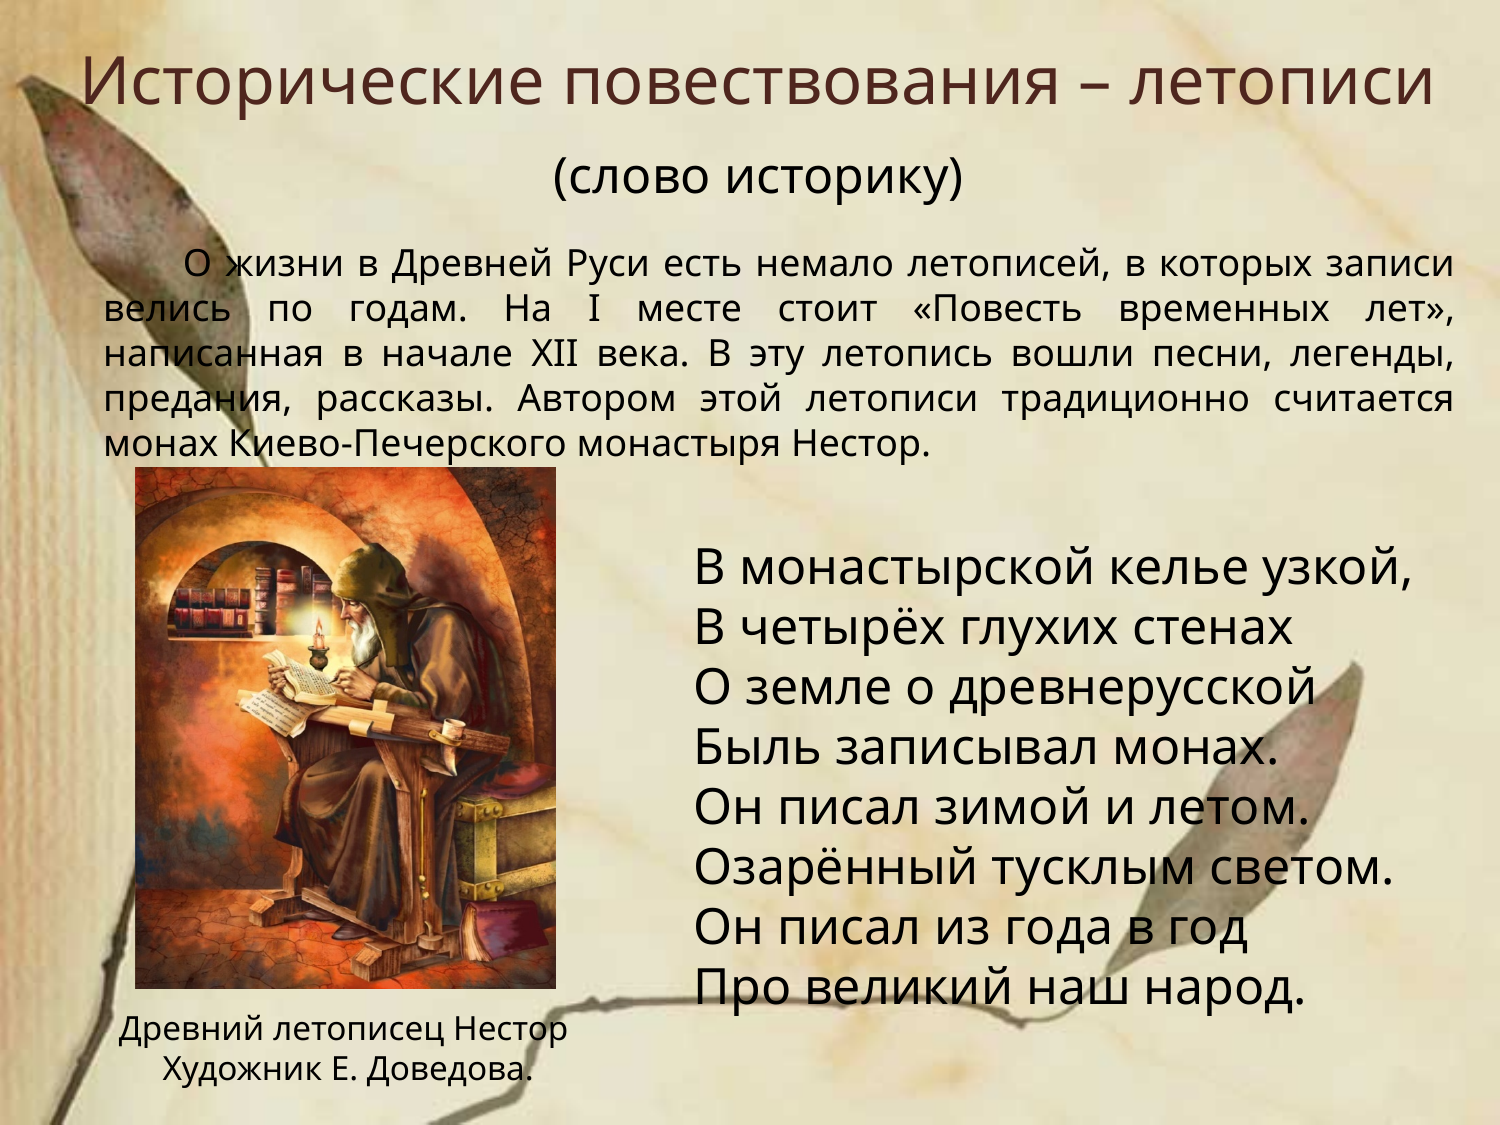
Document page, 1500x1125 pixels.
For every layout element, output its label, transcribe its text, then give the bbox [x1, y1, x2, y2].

text_box Исторические повествования – летописи (слово историку) [53, 31, 1465, 211]
picture [0, 0, 1500, 1125]
text_box В монастырской келье узкой, В четырёх глухих стенах О земле о древнерусской Быль записывал монах. Он писал зимой и летом. Озарённый тусклым светом. Он писал из года в год Про великий наш народ. [679, 527, 1430, 1082]
text_box О жизни в Древней Руси есть немало летописей, в которых записи велись по годам. На I месте стоит «Повесть временных лет», написанная в начале XII века. В эту летопись вошли песни, легенды, предания, рассказы. Автором этой летописи традиционно считается монах Киево-Печерского монастыря Нестор. [88, 231, 1471, 472]
text_box Древний летописец Нестор Художник Е. Доведова. [88, 999, 609, 1095]
